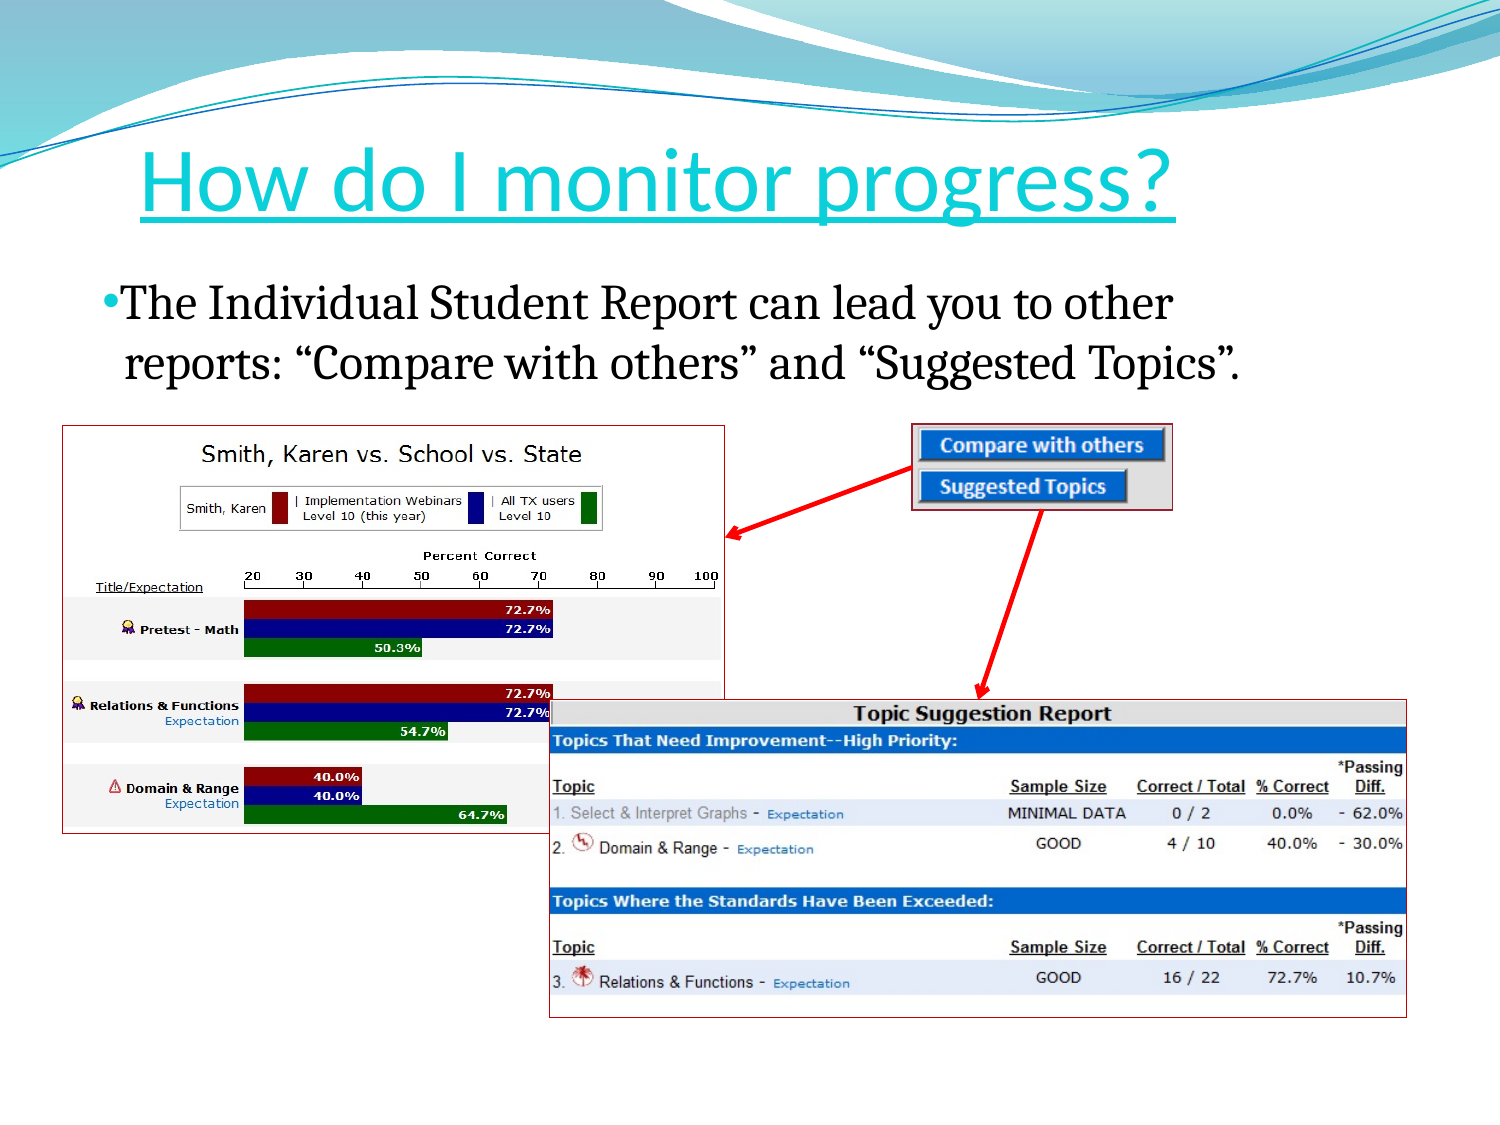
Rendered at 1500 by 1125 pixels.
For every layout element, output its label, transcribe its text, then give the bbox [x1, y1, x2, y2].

text_box The Individual Student Report can lead you to other reports: “Compare with others” and “Suggested Topics”. [87, 262, 1375, 443]
text_box How do I monitor progress? [124, 112, 1325, 262]
picture [62, 424, 1407, 1018]
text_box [724, 466, 913, 538]
picture [912, 424, 1173, 510]
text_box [914, 572, 1106, 637]
